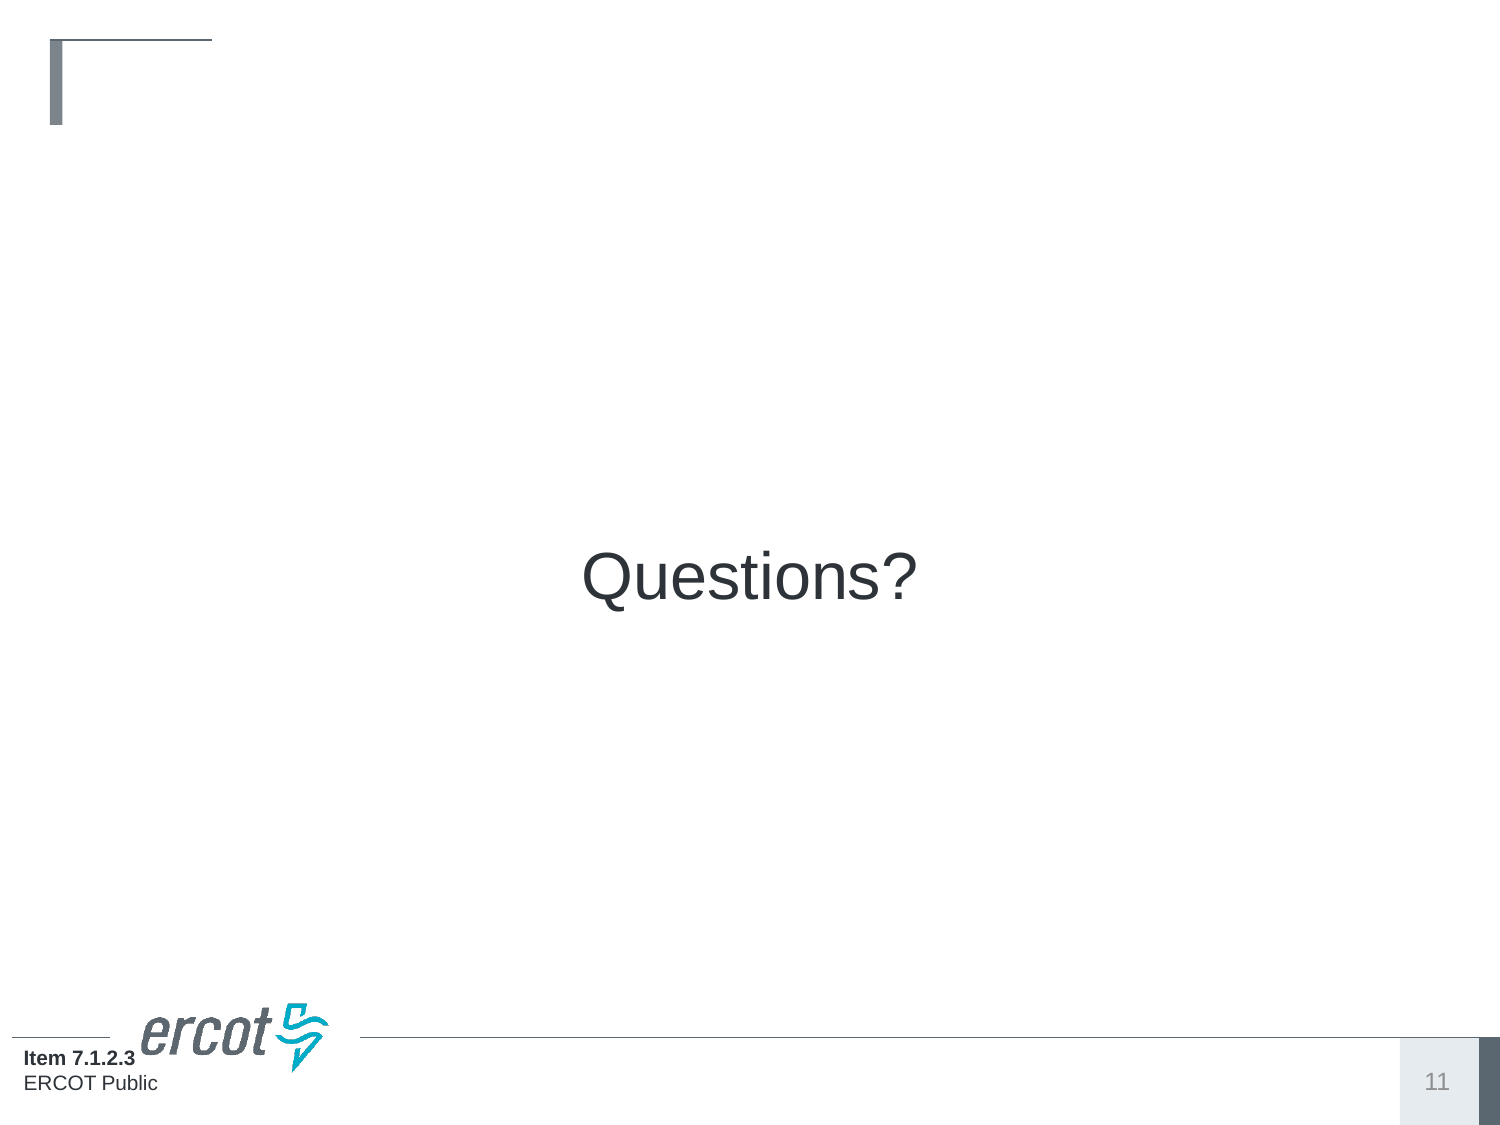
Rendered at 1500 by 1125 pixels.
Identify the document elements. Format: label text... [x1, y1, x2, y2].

list Questions? [50, 174, 1450, 972]
picture [137, 999, 332, 1075]
slide_number 11 [1387, 1056, 1488, 1106]
